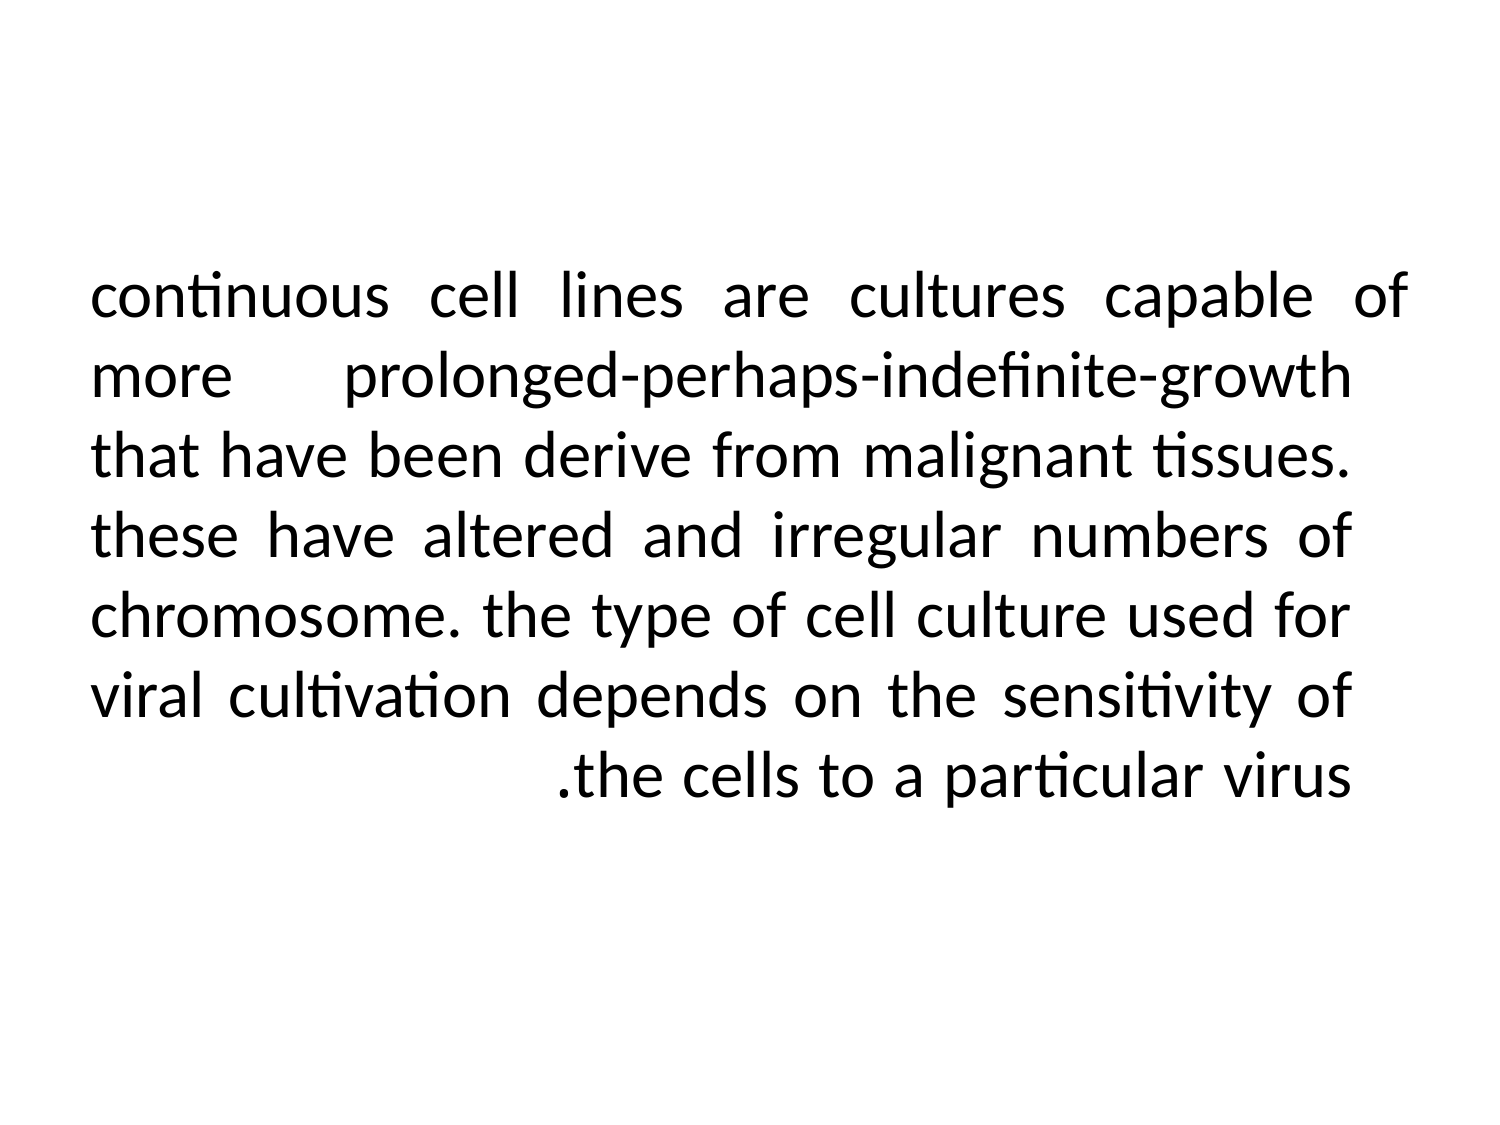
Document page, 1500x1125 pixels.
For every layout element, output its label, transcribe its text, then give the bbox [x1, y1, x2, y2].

list continuous cell lines are cultures capable of more prolonged-perhaps-indefinite-growth that have been derive from malignant tissues. these have altered and irregular numbers of chromosome. the type of cell culture used for viral cultivation depends on the sensitivity of the cells to a particular virus. [75, 243, 1425, 1005]
